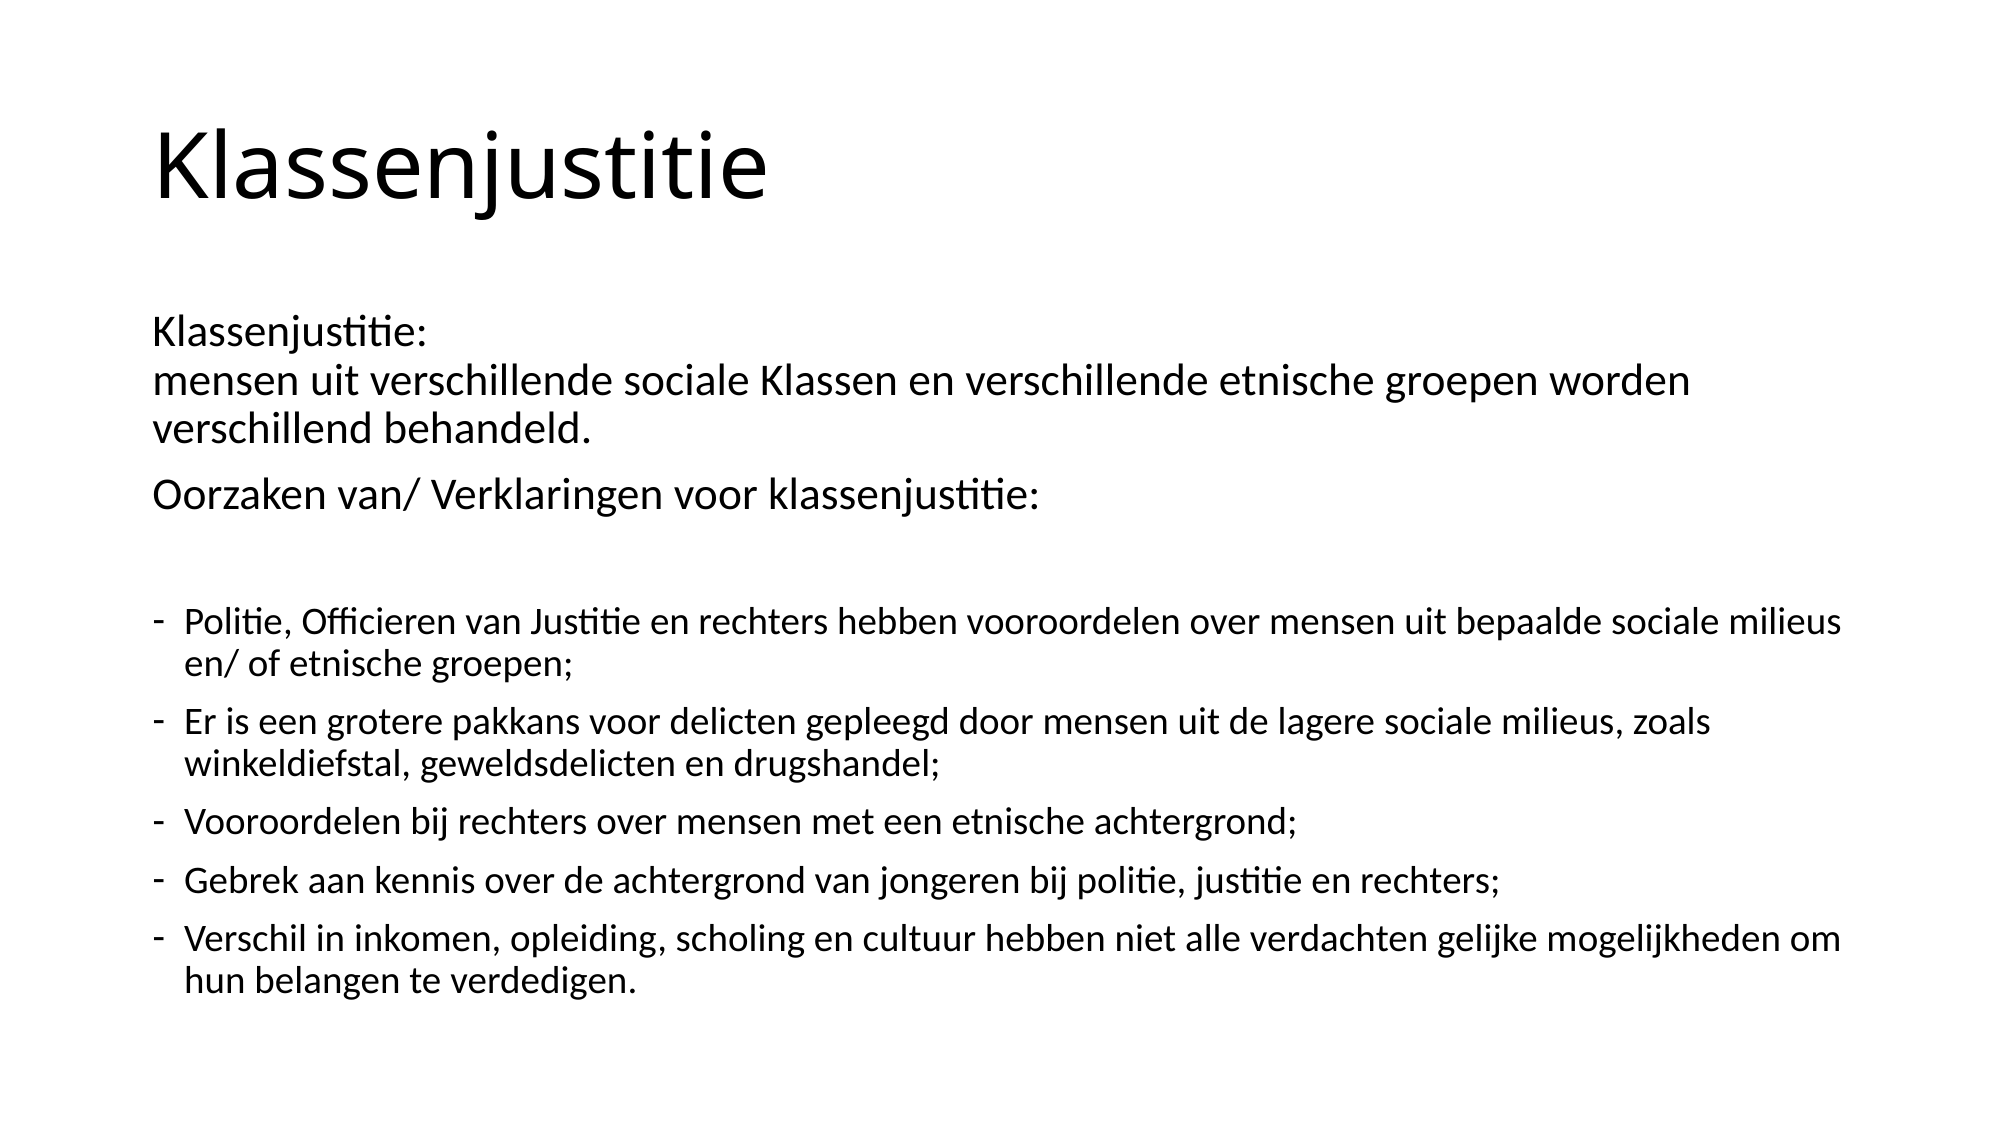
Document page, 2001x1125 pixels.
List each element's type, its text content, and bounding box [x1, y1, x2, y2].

list Klassenjustitie: mensen uit verschillende sociale Klassen en verschillende etnische groepen worden verschillend behandeld. Oorzaken van/ Verklaringen voor klassenjustitie: Politie, Officieren van Justitie en rechters hebben vooroordelen over mensen uit bepaalde sociale milieus en/ of etnische groepen; Er is een grotere pakkans voor delicten gepleegd door mensen uit de lagere sociale milieus, zoals winkeldiefstal, geweldsdelicten en drugshandel; Vooroordelen bij rechters over mensen met een etnische achtergrond; Gebrek aan kennis over de achtergrond van jongeren bij politie, justitie en rechters; Verschil in inkomen, opleiding, scholing en cultuur hebben niet alle verdachten gelijke mogelijkheden om hun belangen te verdedigen. [137, 299, 1863, 1014]
title Klassenjustitie [137, 59, 1863, 278]
